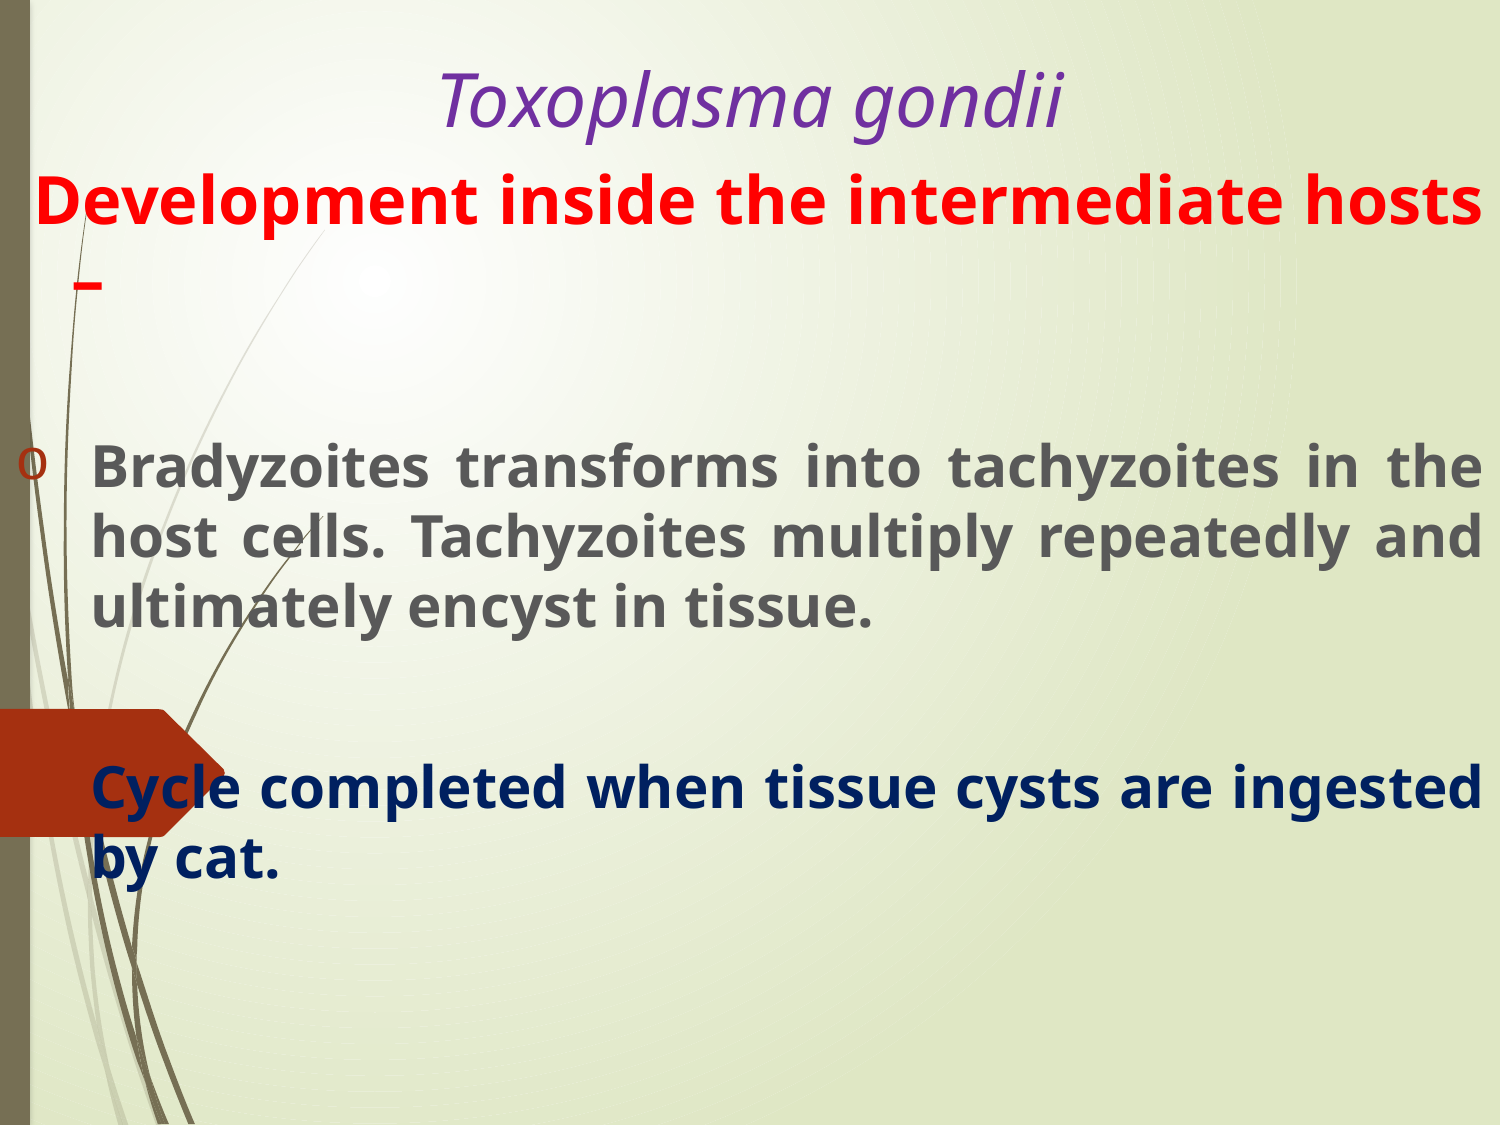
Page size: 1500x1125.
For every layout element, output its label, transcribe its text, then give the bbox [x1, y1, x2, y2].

subtitle Development inside the intermediate hosts – Bradyzoites transforms into tachyzoites in the host cells. Tachyzoites multiply repeatedly and ultimately encyst in tissue. Cycle completed when tissue cysts are ingested by cat. [0, 149, 1500, 1125]
title Toxoplasma gondii [0, 0, 1500, 149]
